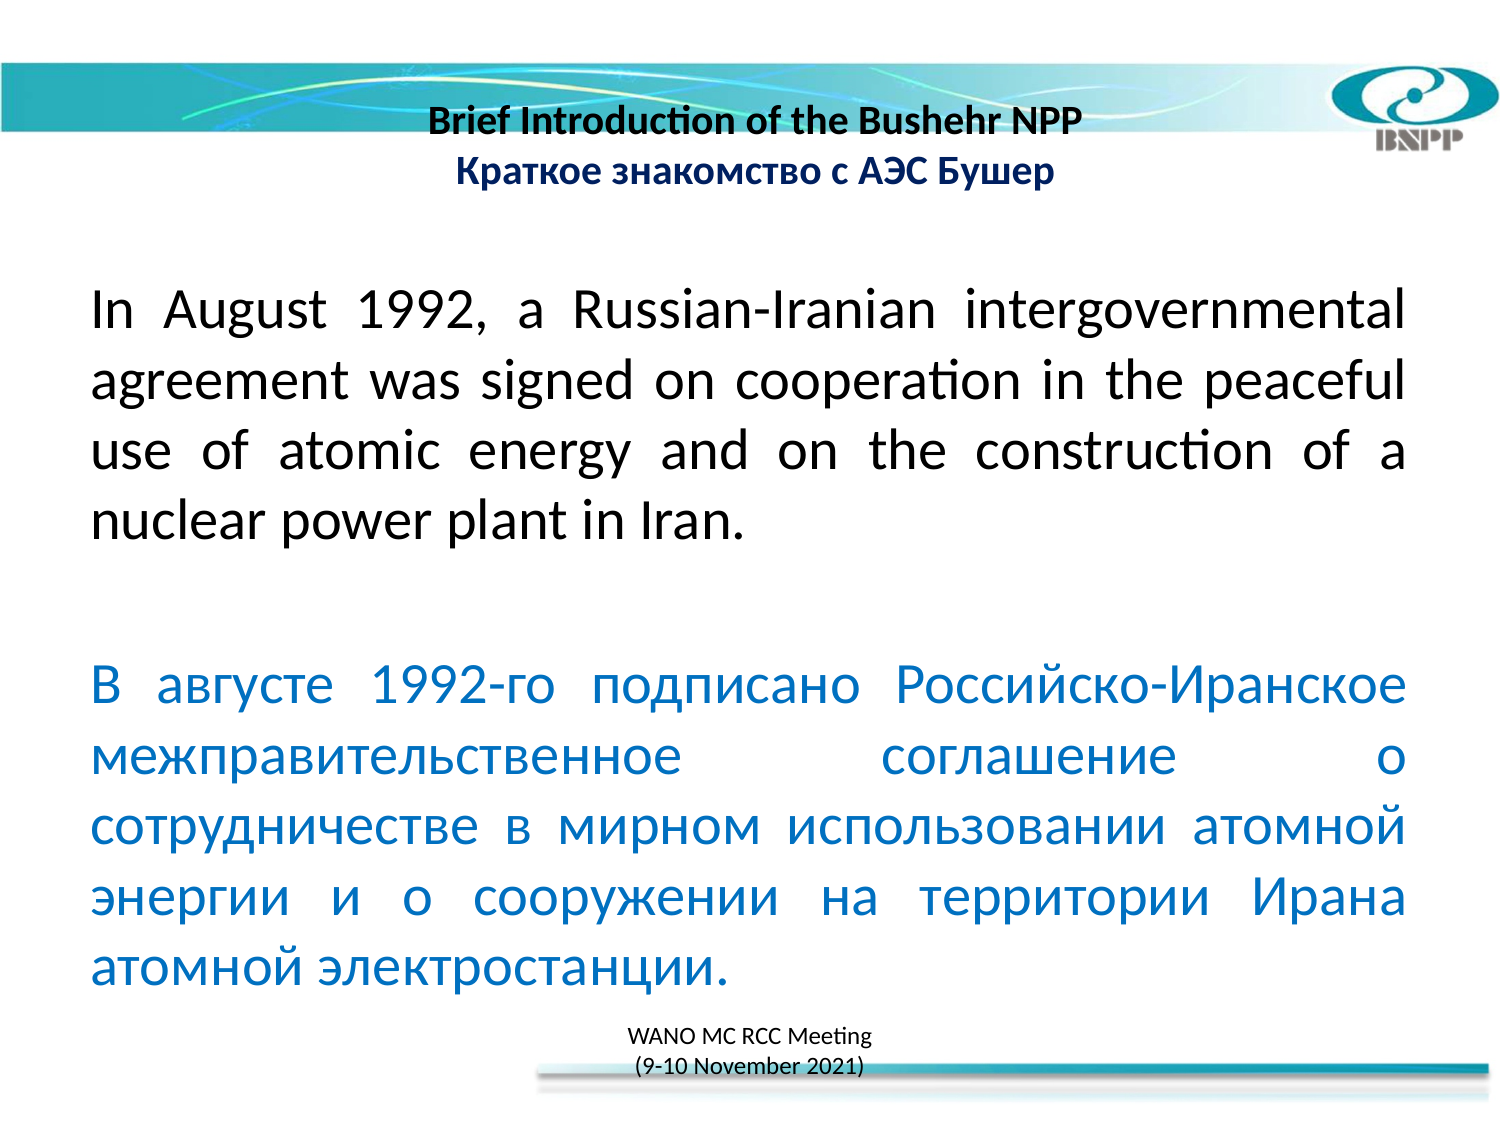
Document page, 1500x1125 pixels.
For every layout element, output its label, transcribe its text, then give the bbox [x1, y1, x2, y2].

list In August 1992, a Russian-Iranian intergovernmental agreement was signed on cooperation in the peaceful use of atomic energy and on the construction of a nuclear power plant in Iran. В августе 1992-го подписано Российско-Иранское межправительственное соглашение о сотрудничестве в мирном использовании атомной энергии и о сооружении на территории Ирана атомной электростанции. [75, 262, 1425, 1005]
title Brief Introduction of the Bushehr NPP Краткое знакомство с АЭС Бушер [360, 66, 1152, 220]
picture [0, 0, 1500, 1125]
text_box WANO MC RCC Meeting (9-10 November 2021) [512, 999, 988, 1100]
